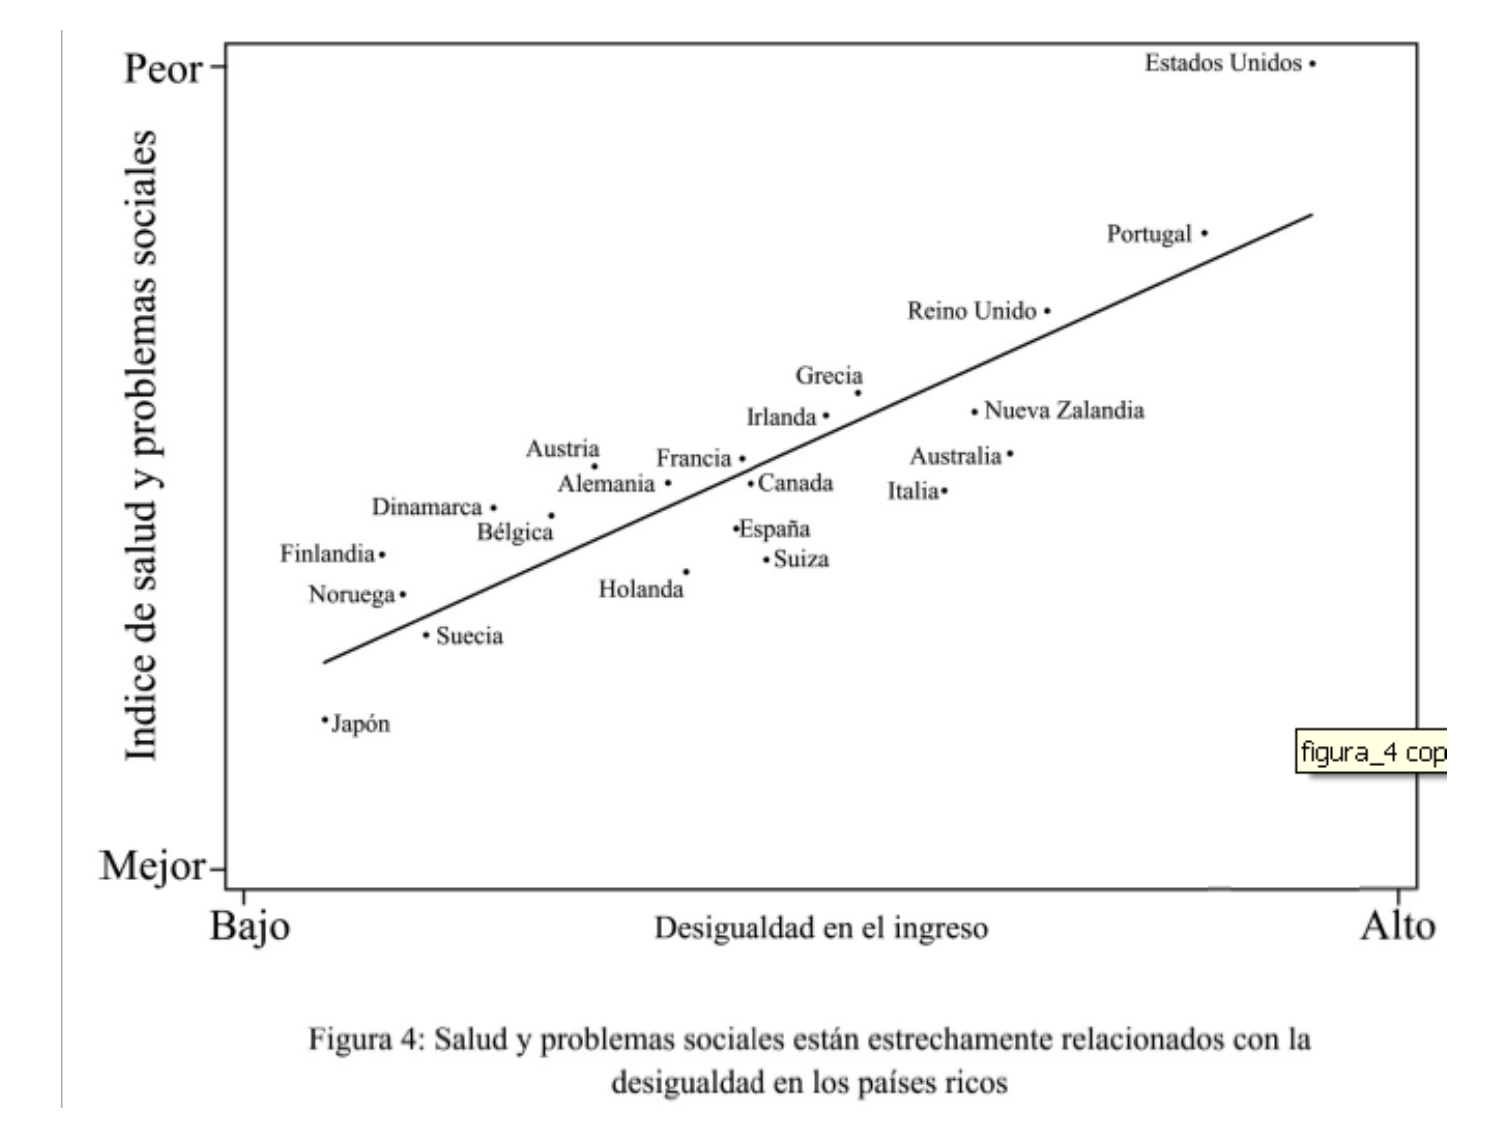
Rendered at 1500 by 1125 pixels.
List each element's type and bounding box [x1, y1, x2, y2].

picture [61, 30, 1448, 1109]
